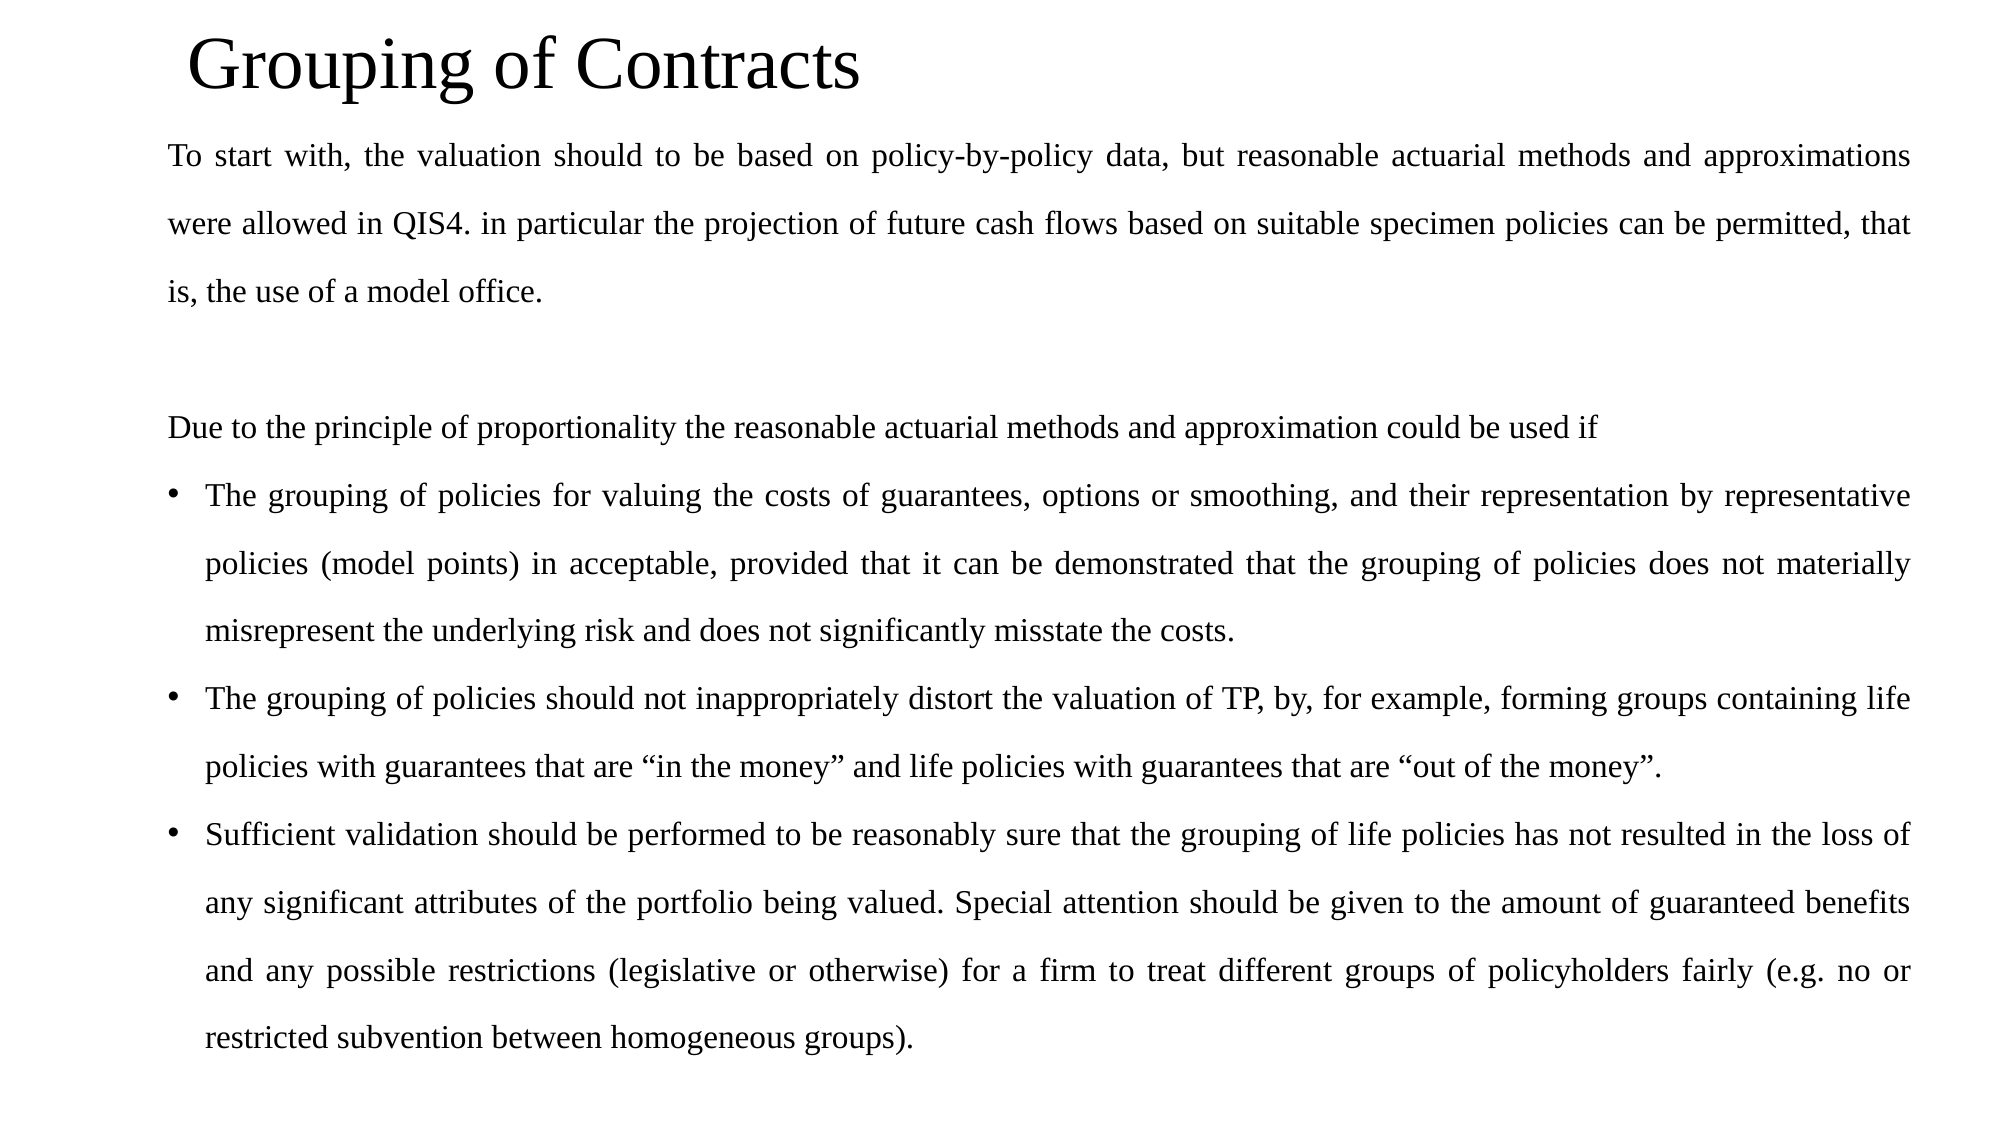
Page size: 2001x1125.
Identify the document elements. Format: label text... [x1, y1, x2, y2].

list To start with, the valuation should to be based on policy-by-policy data, but reasonable actuarial methods and approximations were allowed in QIS4. in particular the projection of future cash flows based on suitable specimen policies can be permitted, that is, the use of a model office. Due to the principle of proportionality the reasonable actuarial methods and approximation could be used if The grouping of policies for valuing the costs of guarantees, options or smoothing, and their representation by representative policies (model points) in acceptable, provided that it can be demonstrated that the grouping of policies does not materially misrepresent the underlying risk and does not significantly misstate the costs. The grouping of policies should not inappropriately distort the valuation of TP, by, for example, forming groups containing life policies with guarantees that are “in the money” and life policies with guarantees that are “out of the money”. Sufficient validation should be performed to be reasonably sure that the grouping of life policies has not resulted in the loss of any significant attributes of the portfolio being valued. Special attention should be given to the amount of guaranteed benefits and any possible restrictions (legislative or otherwise) for a firm to treat different groups of policyholders fairly (e.g. no or restricted subvention between homogeneous groups). [152, 98, 1930, 1094]
title Grouping of Contracts [172, 16, 1843, 98]
